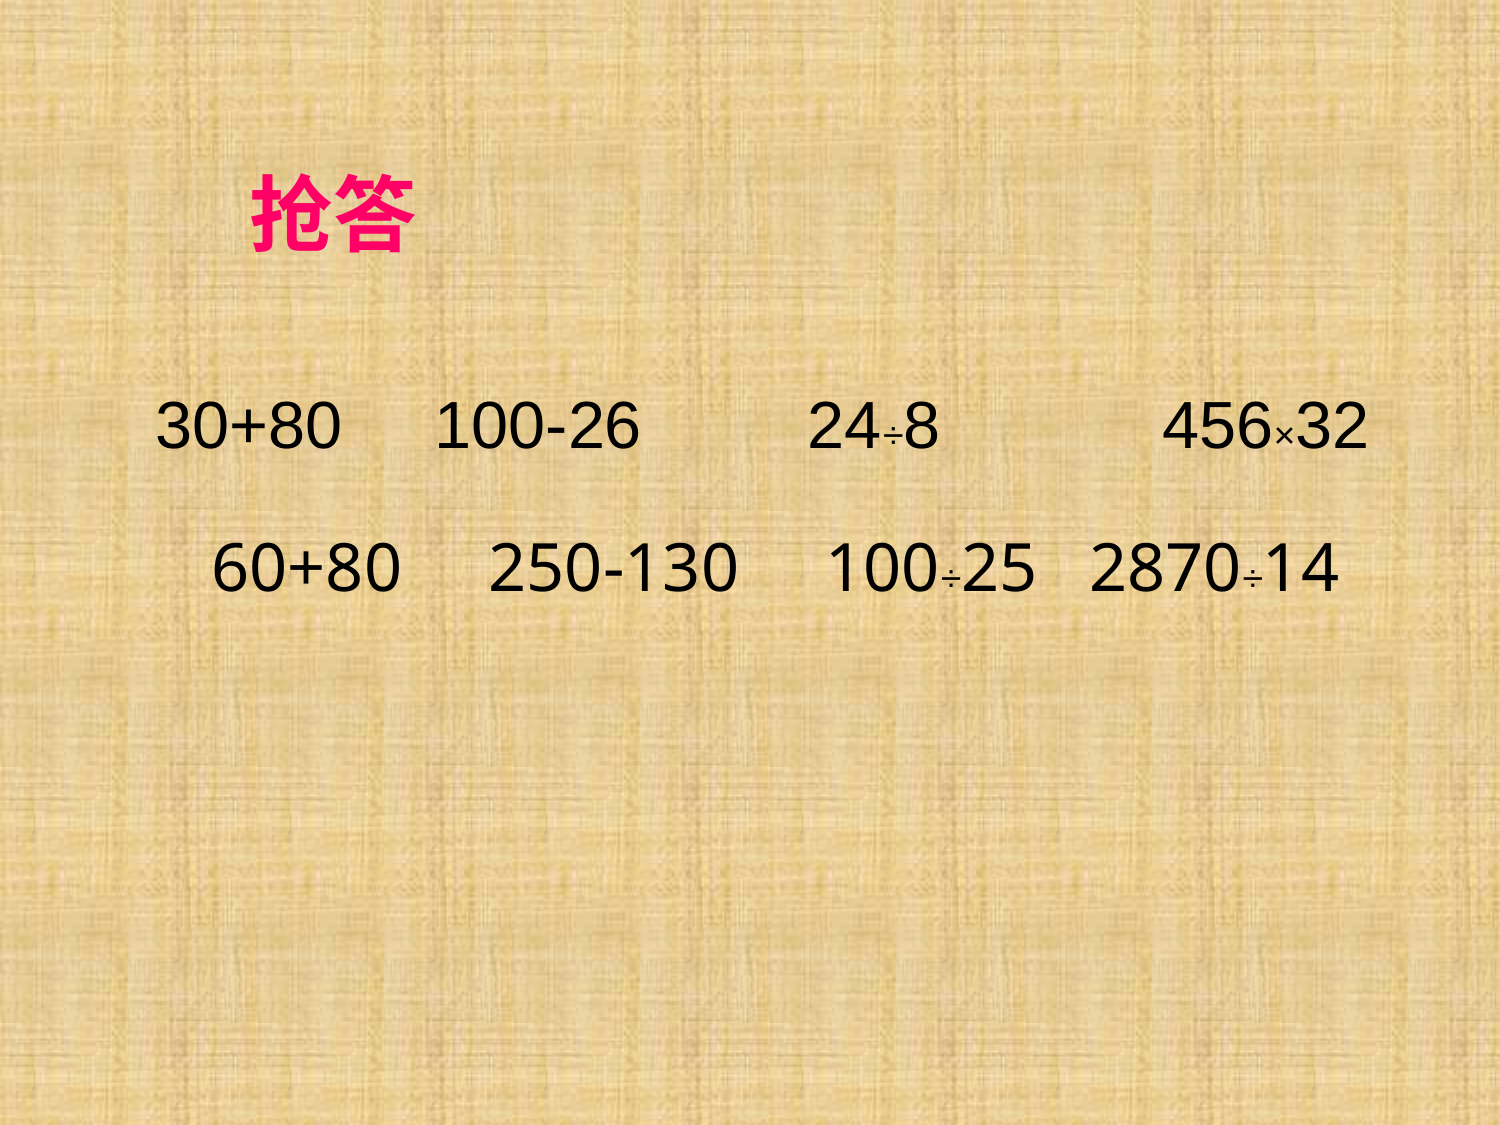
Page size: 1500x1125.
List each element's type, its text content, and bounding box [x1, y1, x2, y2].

text_box 抢答 [235, 154, 432, 269]
picture [0, 0, 1500, 1125]
text_box 30+80 100-26 24÷8 456×32 [141, 374, 1478, 470]
text_box 60+80 250-130 100÷25 2870÷14 [196, 517, 1355, 613]
